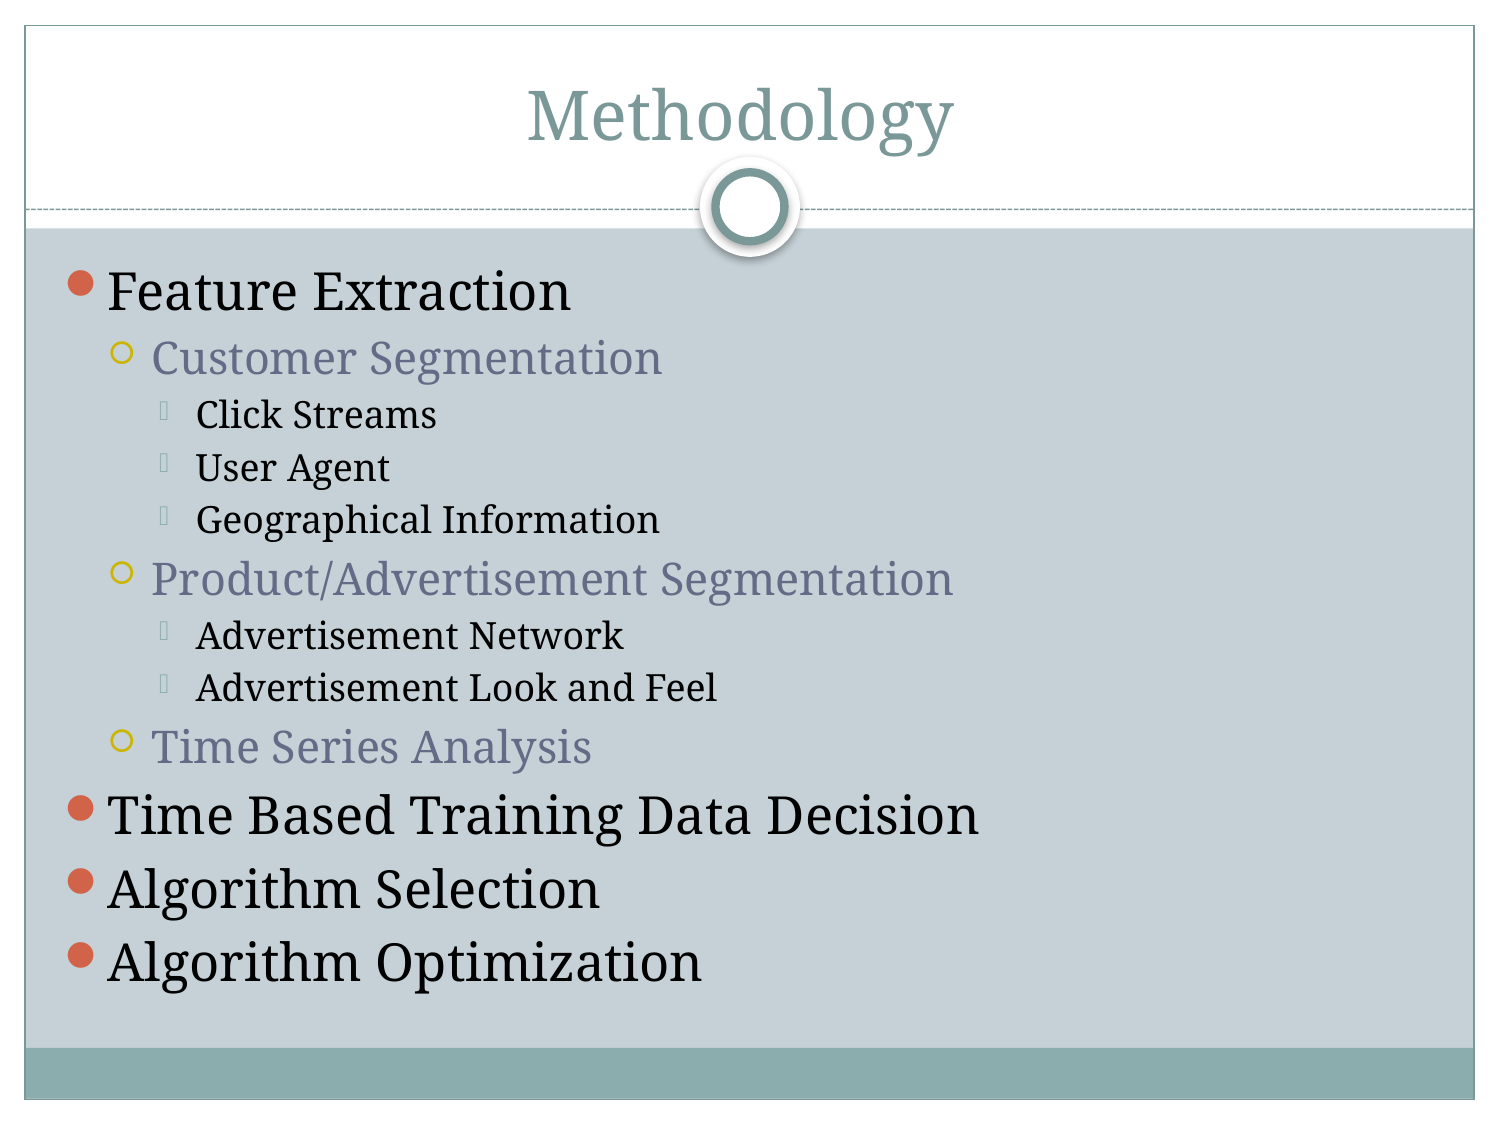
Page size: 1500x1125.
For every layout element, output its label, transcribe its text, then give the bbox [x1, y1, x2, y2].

list Feature Extraction Customer Segmentation Click Streams User Agent Geographical Information Product/Advertisement Segmentation Advertisement Network Advertisement Look and Feel Time Series Analysis Time Based Training Data Decision Algorithm Selection Algorithm Optimization [49, 250, 1445, 1001]
title Methodology [49, 37, 1450, 162]
